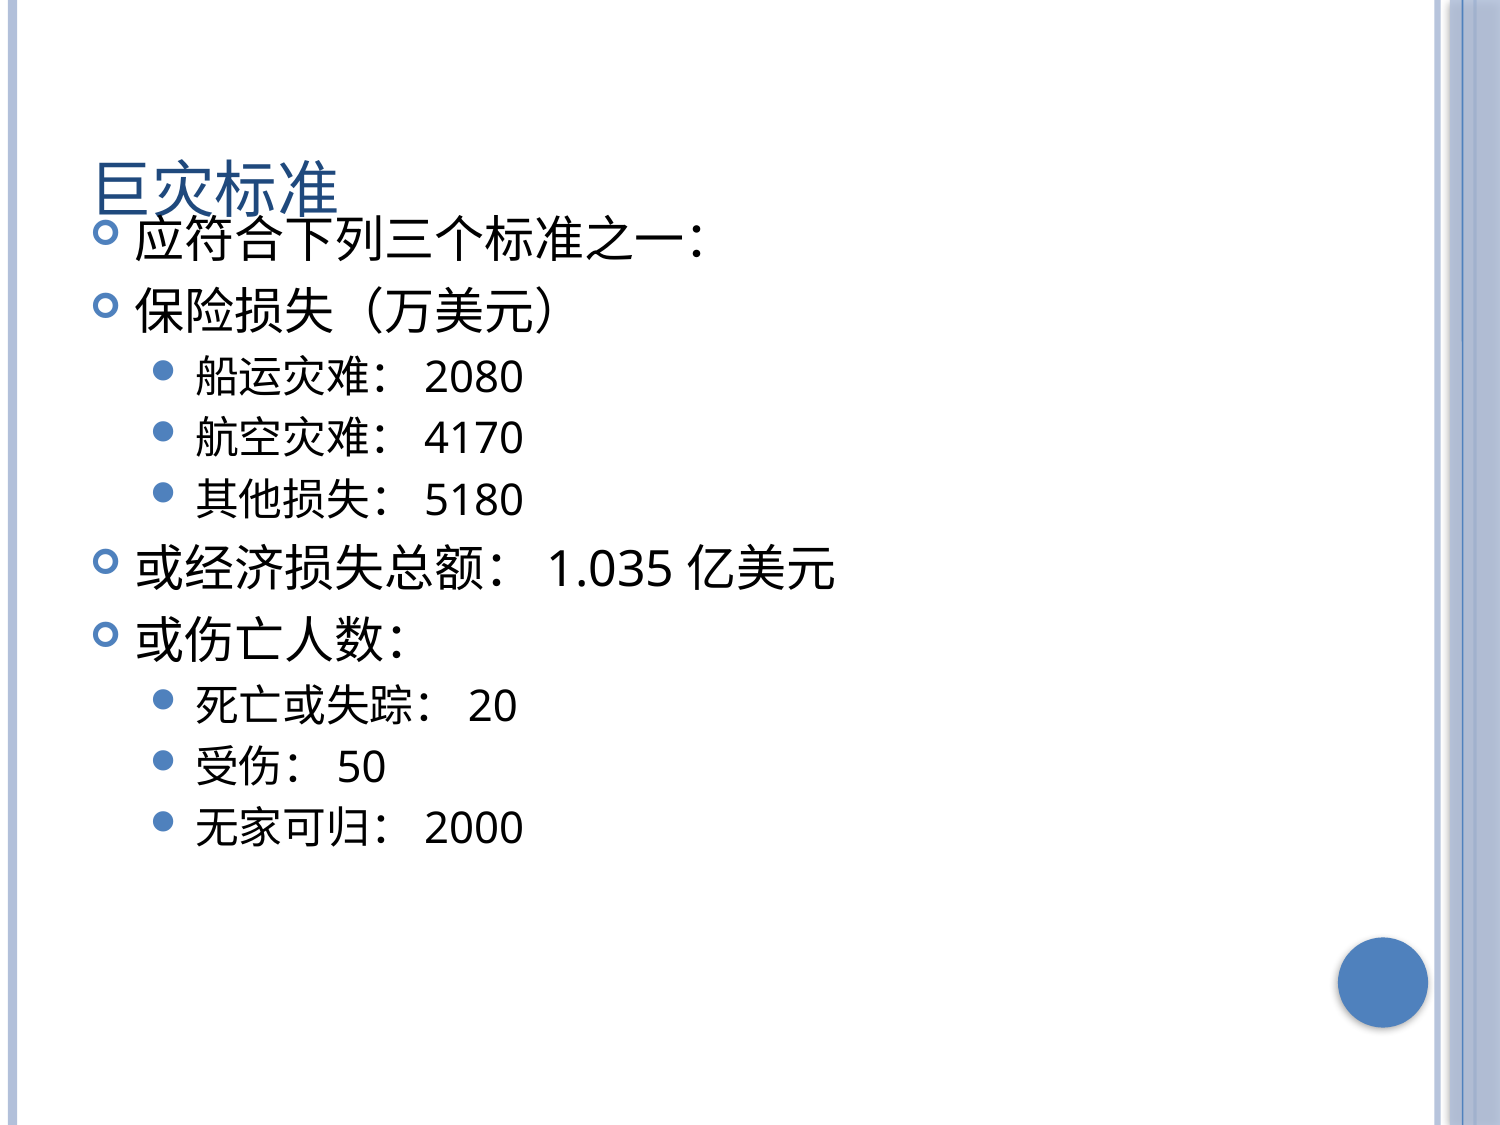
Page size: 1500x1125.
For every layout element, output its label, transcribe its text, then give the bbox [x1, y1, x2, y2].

list 应符合下列三个标准之一： 保险损失（万美元） 船运灾难：2080 航空灾难：4170 其他损失：5180 或经济损失总额：1.035亿美元 或伤亡人数： 死亡或失踪：20 受伤：50 无家可归：2000 [74, 199, 1426, 1011]
title 巨灾标准 [75, 45, 1300, 199]
